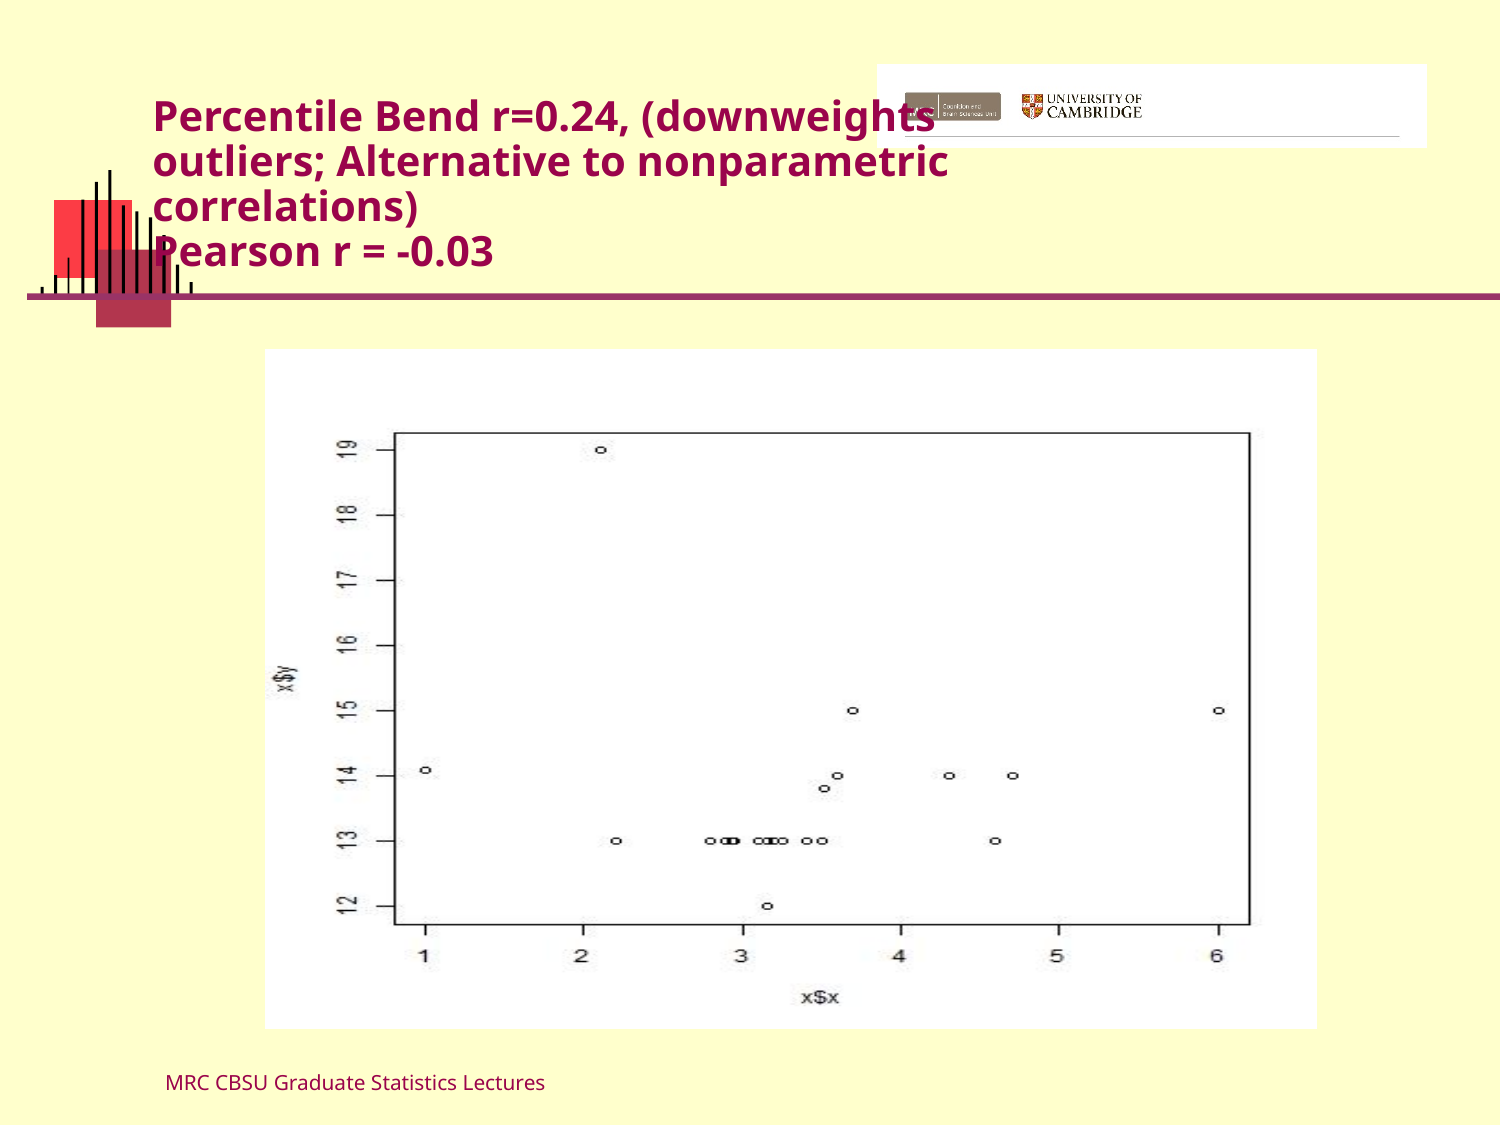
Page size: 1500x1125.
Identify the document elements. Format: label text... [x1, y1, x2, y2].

footer MRC CBSU Graduate Statistics Lectures [149, 1062, 988, 1101]
picture [265, 349, 1318, 1030]
picture [877, 64, 1427, 148]
title Percentile Bend r=0.24, (downweights outliers; Alternative to nonparametric correlations) Pearson r = -0.03 [137, 137, 988, 233]
